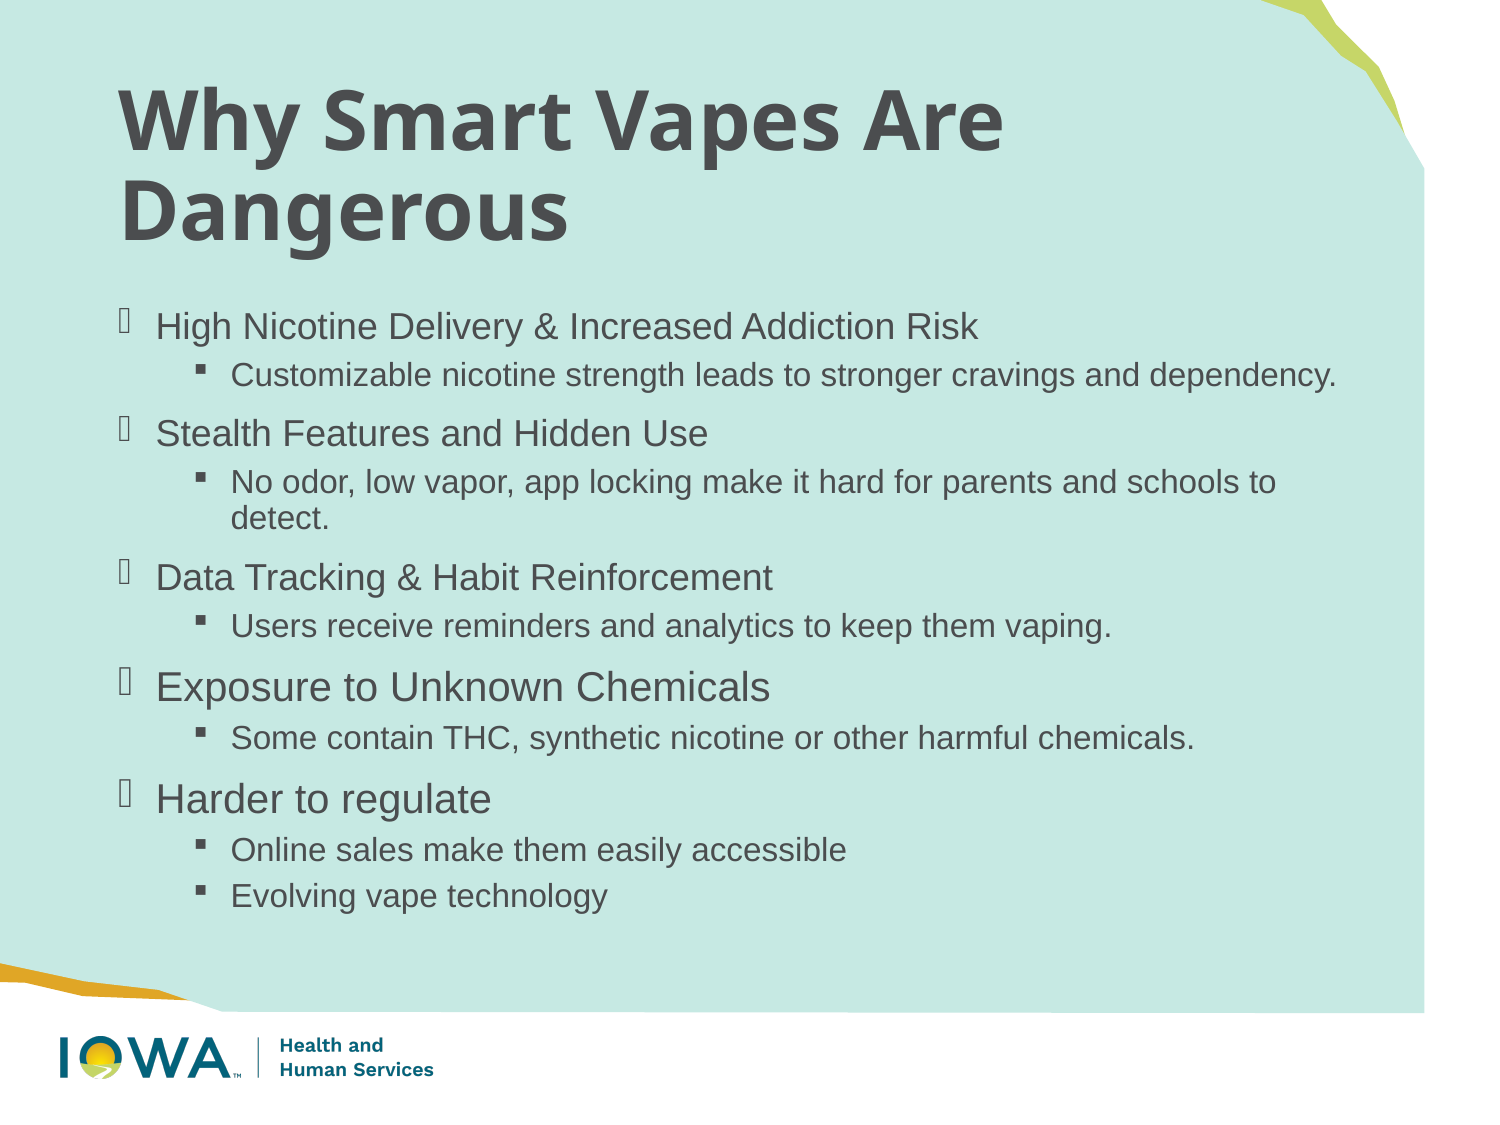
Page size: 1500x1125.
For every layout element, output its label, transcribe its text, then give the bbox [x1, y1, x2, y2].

title Why Smart Vapes Are Dangerous [103, 59, 1397, 278]
list High Nicotine Delivery & Increased Addiction Risk Customizable nicotine strength leads to stronger cravings and dependency. Stealth Features and Hidden Use No odor, low vapor, app locking make it hard for parents and schools to detect. Data Tracking & Habit Reinforcement Users receive reminders and analytics to keep them vaping. Exposure to Unknown Chemicals Some contain THC, synthetic nicotine or other harmful chemicals. Harder to regulate Online sales make them easily accessible Evolving vape technology [103, 299, 1397, 1014]
picture [60, 1036, 434, 1079]
